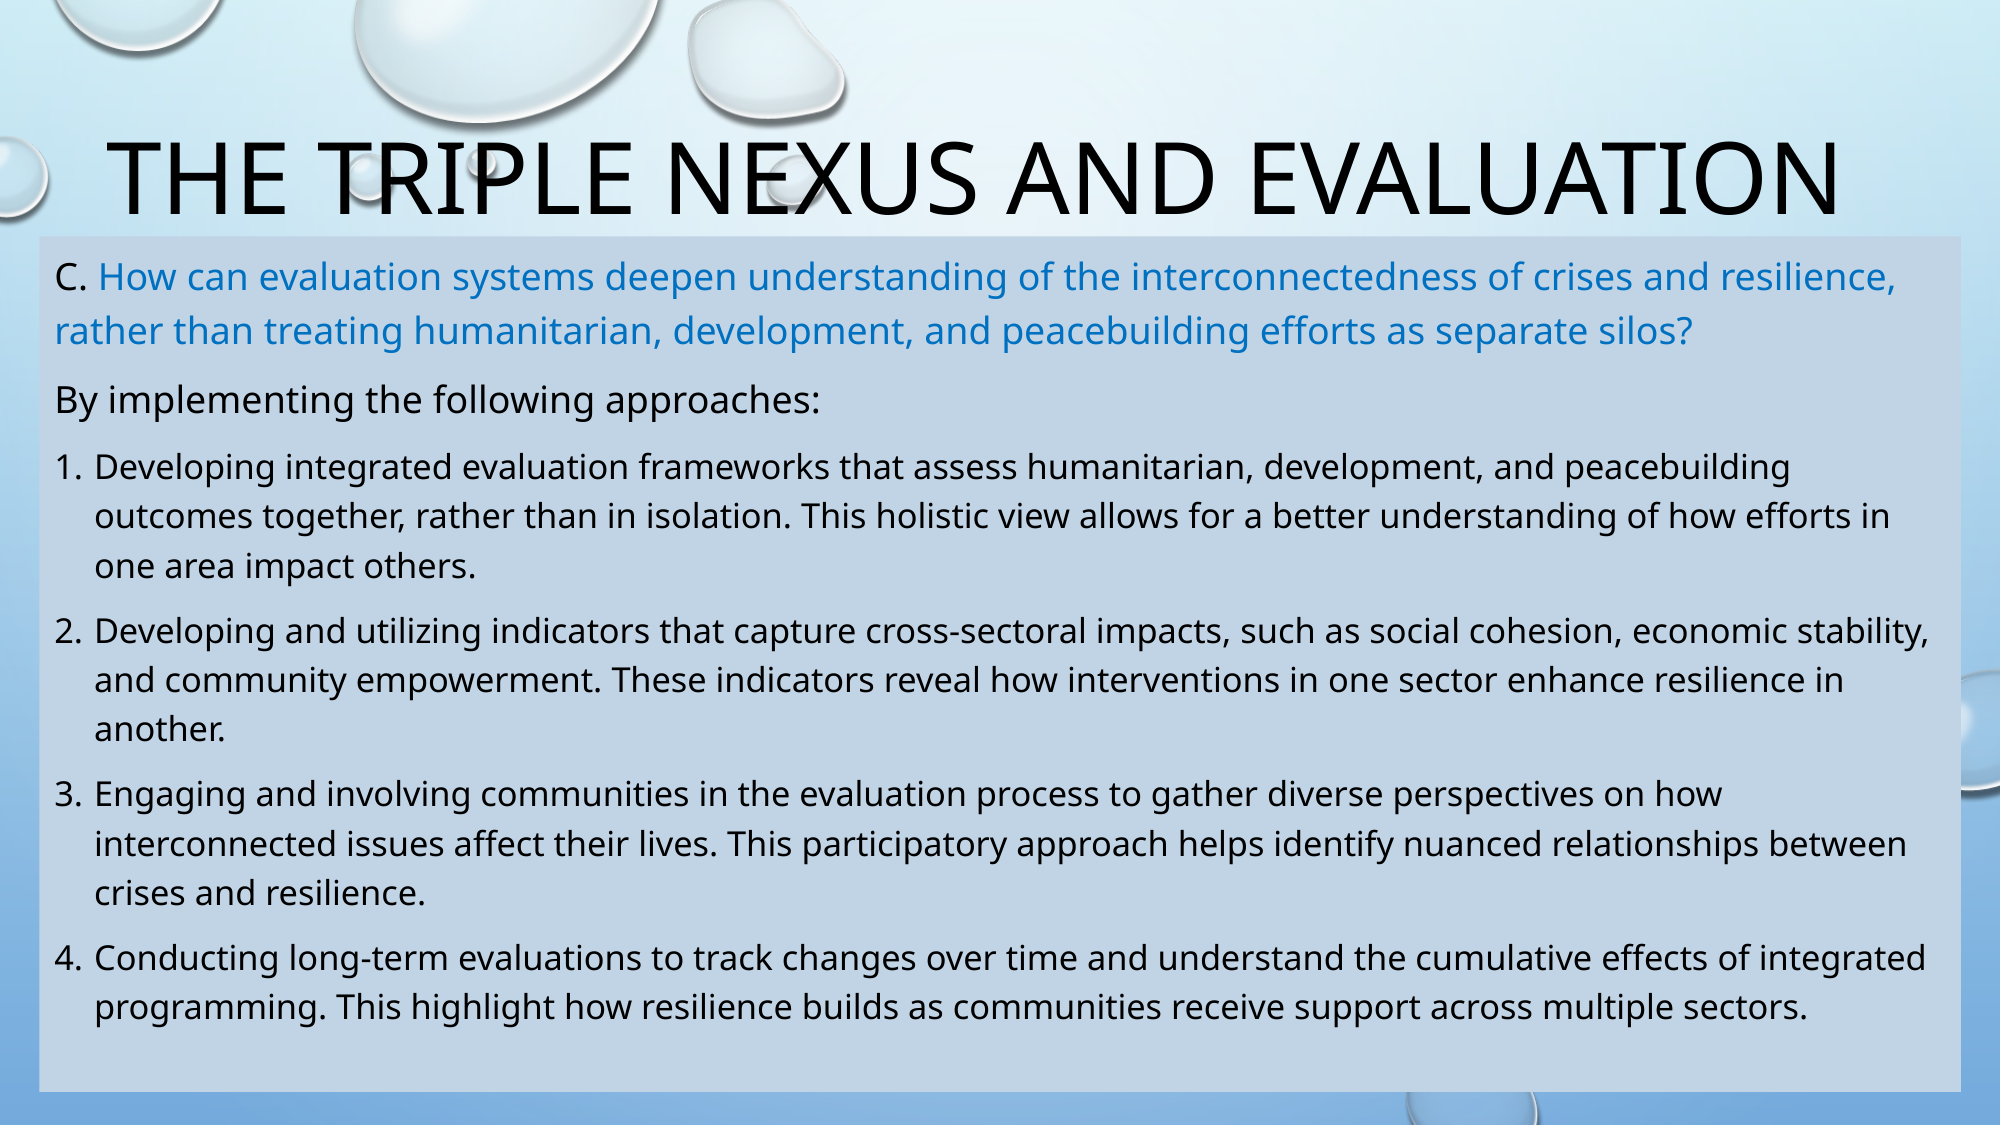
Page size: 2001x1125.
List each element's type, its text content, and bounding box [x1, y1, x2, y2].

title The triple nexus and evaluation [39, 118, 1939, 236]
picture [0, 0, 2000, 1125]
subtitle C. How can evaluation systems deepen understanding of the interconnectedness of crises and resilience, rather than treating humanitarian, development, and peacebuilding efforts as separate silos? By implementing the following approaches: Developing integrated evaluation frameworks that assess humanitarian, development, and peacebuilding outcomes together, rather than in isolation. This holistic view allows for a better understanding of how efforts in one area impact others. Developing and utilizing indicators that capture cross-sectoral impacts, such as social cohesion, economic stability, and community empowerment. These indicators reveal how interventions in one sector enhance resilience in another. Engaging and involving communities in the evaluation process to gather diverse perspectives on how interconnected issues affect their lives. This participatory approach helps identify nuanced relationships between crises and resilience. Conducting long-term evaluations to track changes over time and understand the cumulative effects of integrated programming. This highlight how resilience builds as communities receive support across multiple sectors. [39, 236, 1961, 1092]
slide_number 11 [1724, 965, 1851, 1025]
